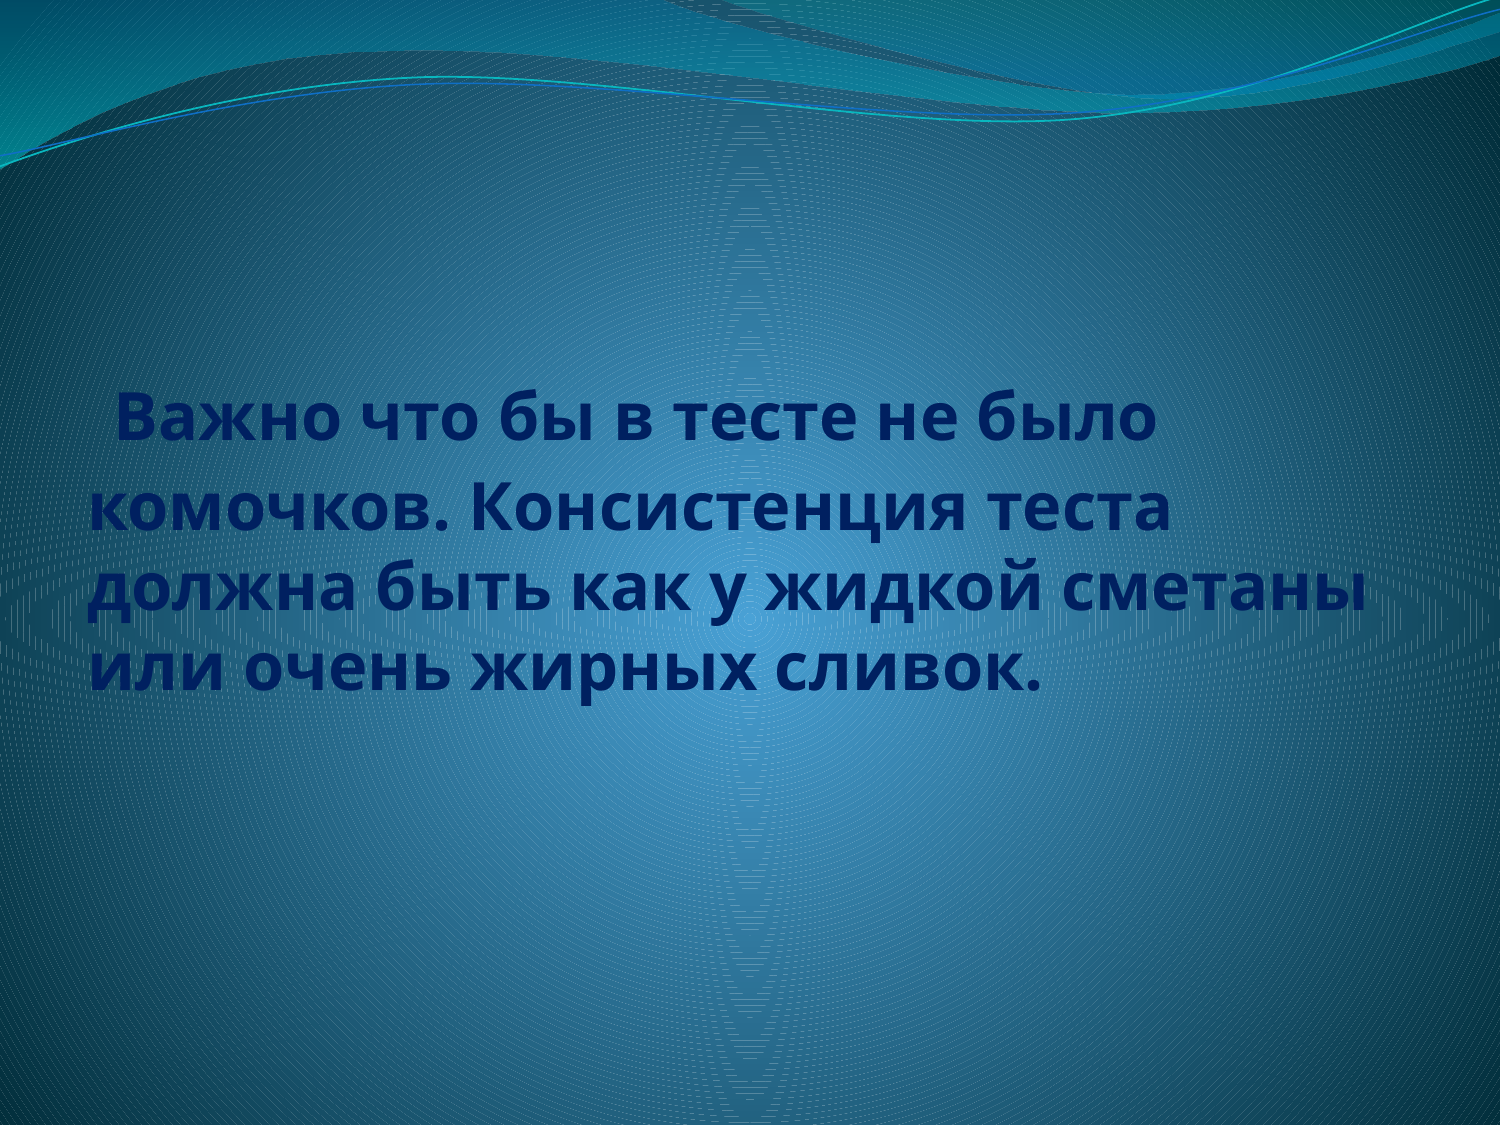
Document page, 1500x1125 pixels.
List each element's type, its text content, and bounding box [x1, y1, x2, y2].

title Важно что бы в тесте не было комочков. Консистенция теста должна быть как у жидкой сметаны или очень жирных сливок. [87, 224, 1376, 705]
